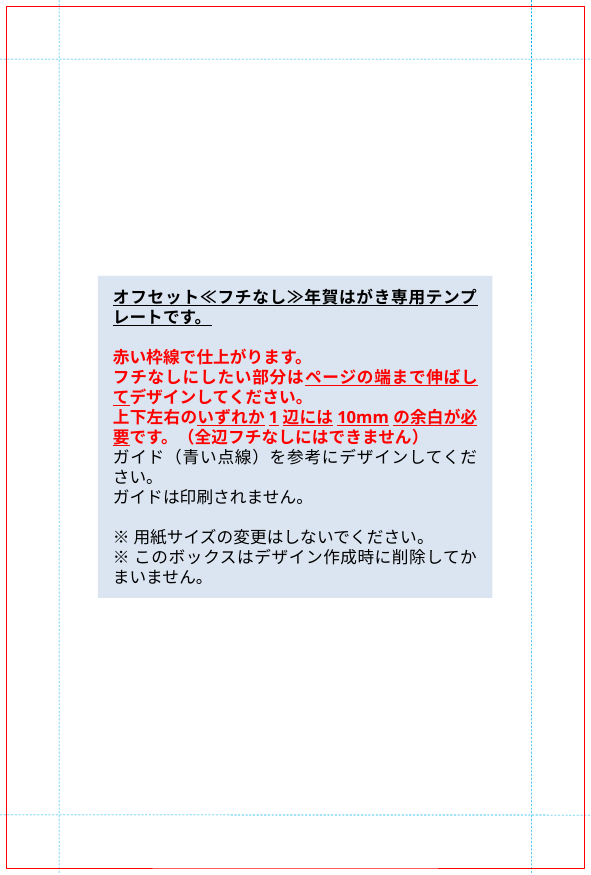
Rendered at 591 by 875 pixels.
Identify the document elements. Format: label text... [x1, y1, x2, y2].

text_box オフセット≪フチなし≫年賀はがき専用テンプレートです。 赤い枠線で仕上がります。 フチなしにしたい部分はページの端まで伸ばしてデザインしてください。 上下左右のいずれか1辺には10mmの余白が必要です。（全辺フチなしにはできません） ガイド（青い点線）を参考にデザインしてください。 ガイドは印刷されません。 ※用紙サイズの変更はしないでください。 ※このボックスはデザイン作成時に削除してかまいません。 [97, 275, 493, 598]
